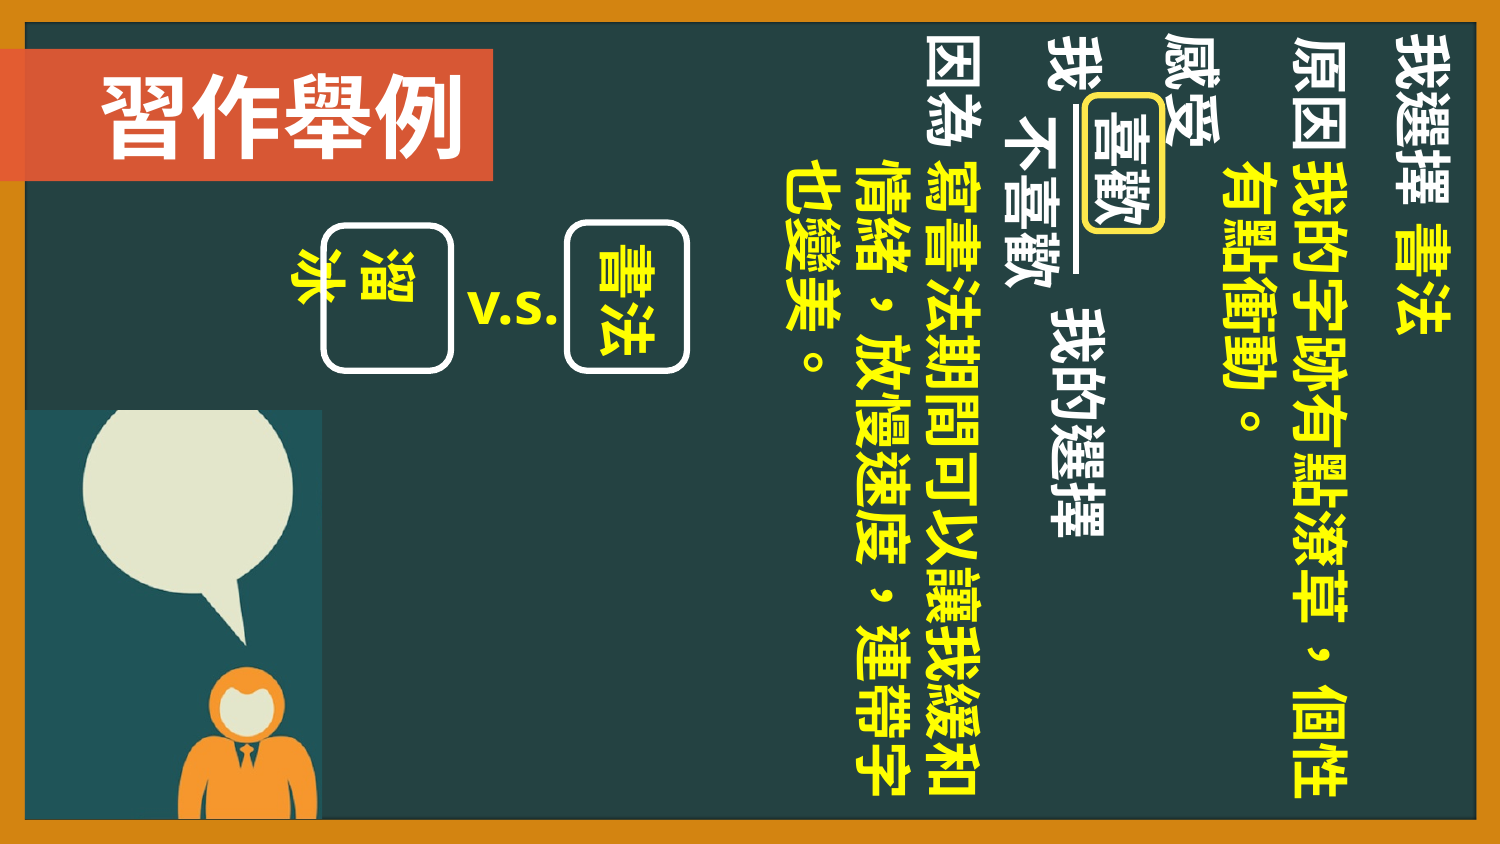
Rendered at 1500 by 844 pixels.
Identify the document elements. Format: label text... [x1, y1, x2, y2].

text_box 我 [1018, 19, 1120, 94]
text_box 原因 [1263, 21, 1365, 145]
text_box 寫書法期間可以讓我緩和 情緒，放慢速度，連帶字 也變美。 [754, 144, 998, 808]
text_box [565, 221, 688, 372]
text_box 我選擇 [1365, 17, 1467, 206]
text_box 我的字跡有點潦草，個性 有點衝動。 [1193, 145, 1365, 808]
text_box 我的選擇 [1020, 291, 1122, 543]
picture [0, 0, 1500, 844]
text_box 因為 [897, 18, 998, 152]
text_box 喜歡 [1156, 95, 1167, 229]
text_box 感受 [1135, 18, 1237, 152]
text_box 書法 [1365, 206, 1467, 340]
text_box 習作舉例 [0, 48, 494, 182]
text_box [1083, 94, 1164, 233]
text_box [322, 224, 453, 372]
text_box v.s. [453, 258, 565, 344]
text_box 喜歡 [1065, 95, 1090, 229]
text_box 不喜歡 [998, 100, 1077, 293]
